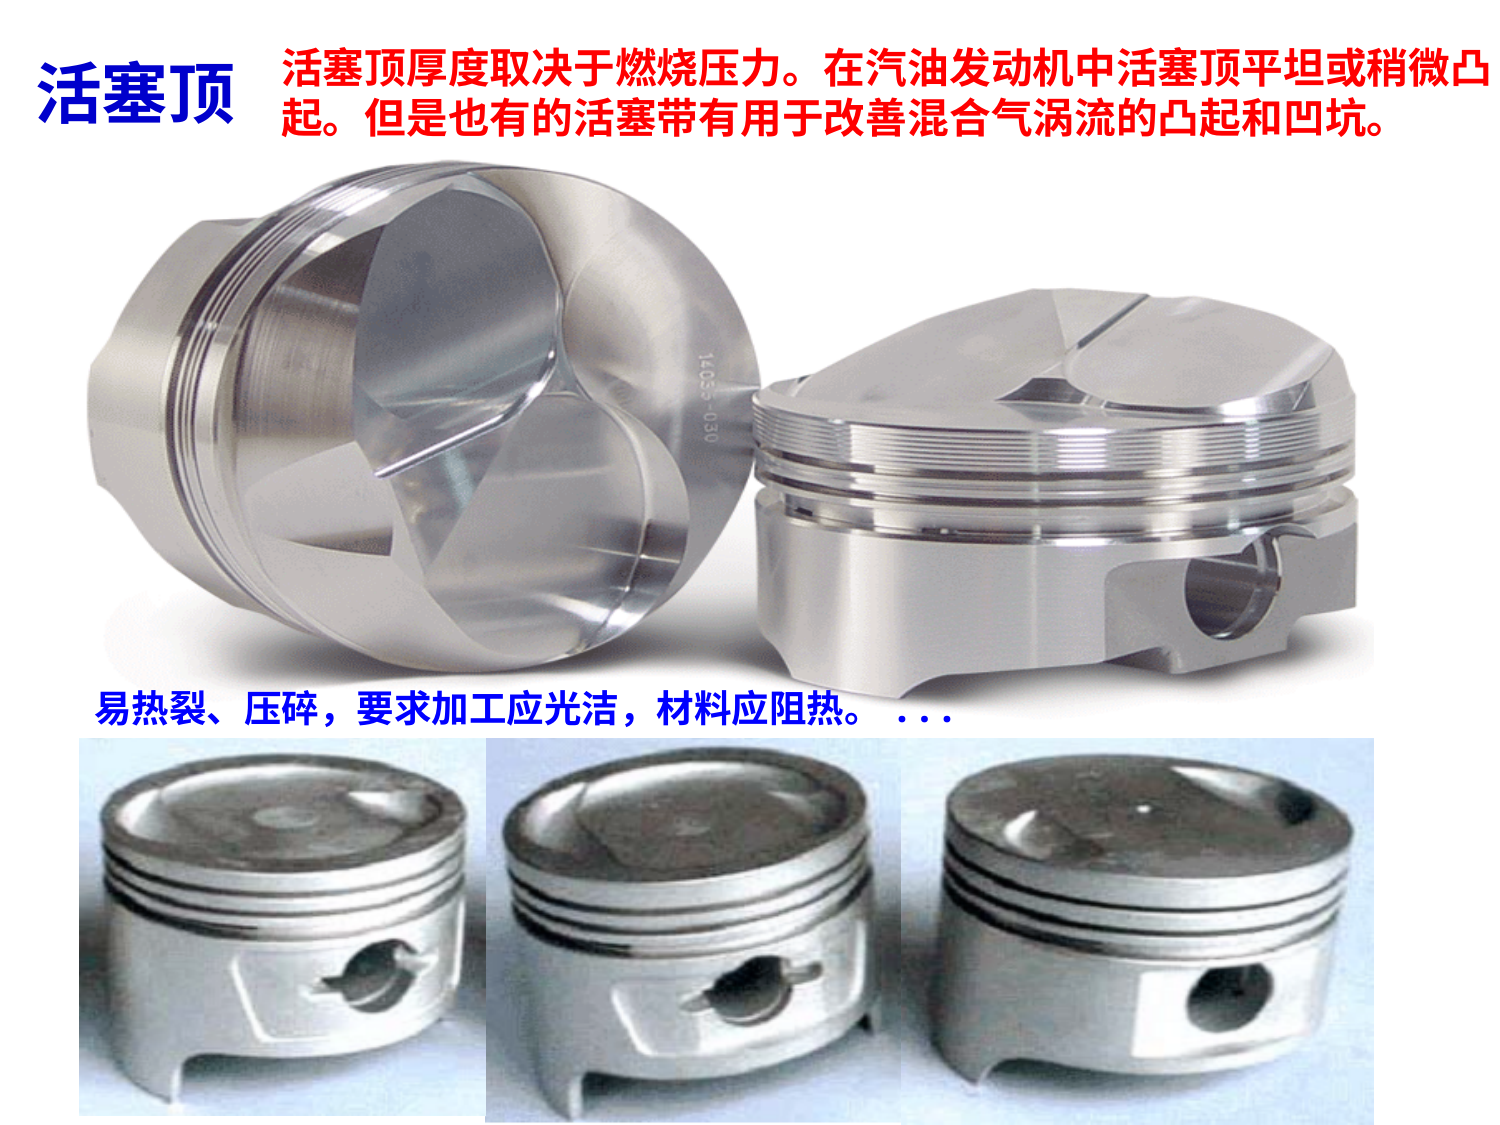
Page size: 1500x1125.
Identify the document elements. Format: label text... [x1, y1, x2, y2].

text_box 活塞顶厚度取决于燃烧压力。在汽油发动机中活塞顶平坦或稍微凸起。但是也有的活塞带有用于改善混合气涡流的凸起和凹坑。 [266, 34, 1500, 149]
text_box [901, 737, 1374, 1125]
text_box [79, 737, 486, 1116]
text_box 易热裂、压碎，要求加工应光洁，材料应阻热。... [79, 677, 1463, 738]
picture [79, 149, 1375, 721]
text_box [484, 737, 900, 1125]
title 活塞顶 [19, 0, 1296, 186]
